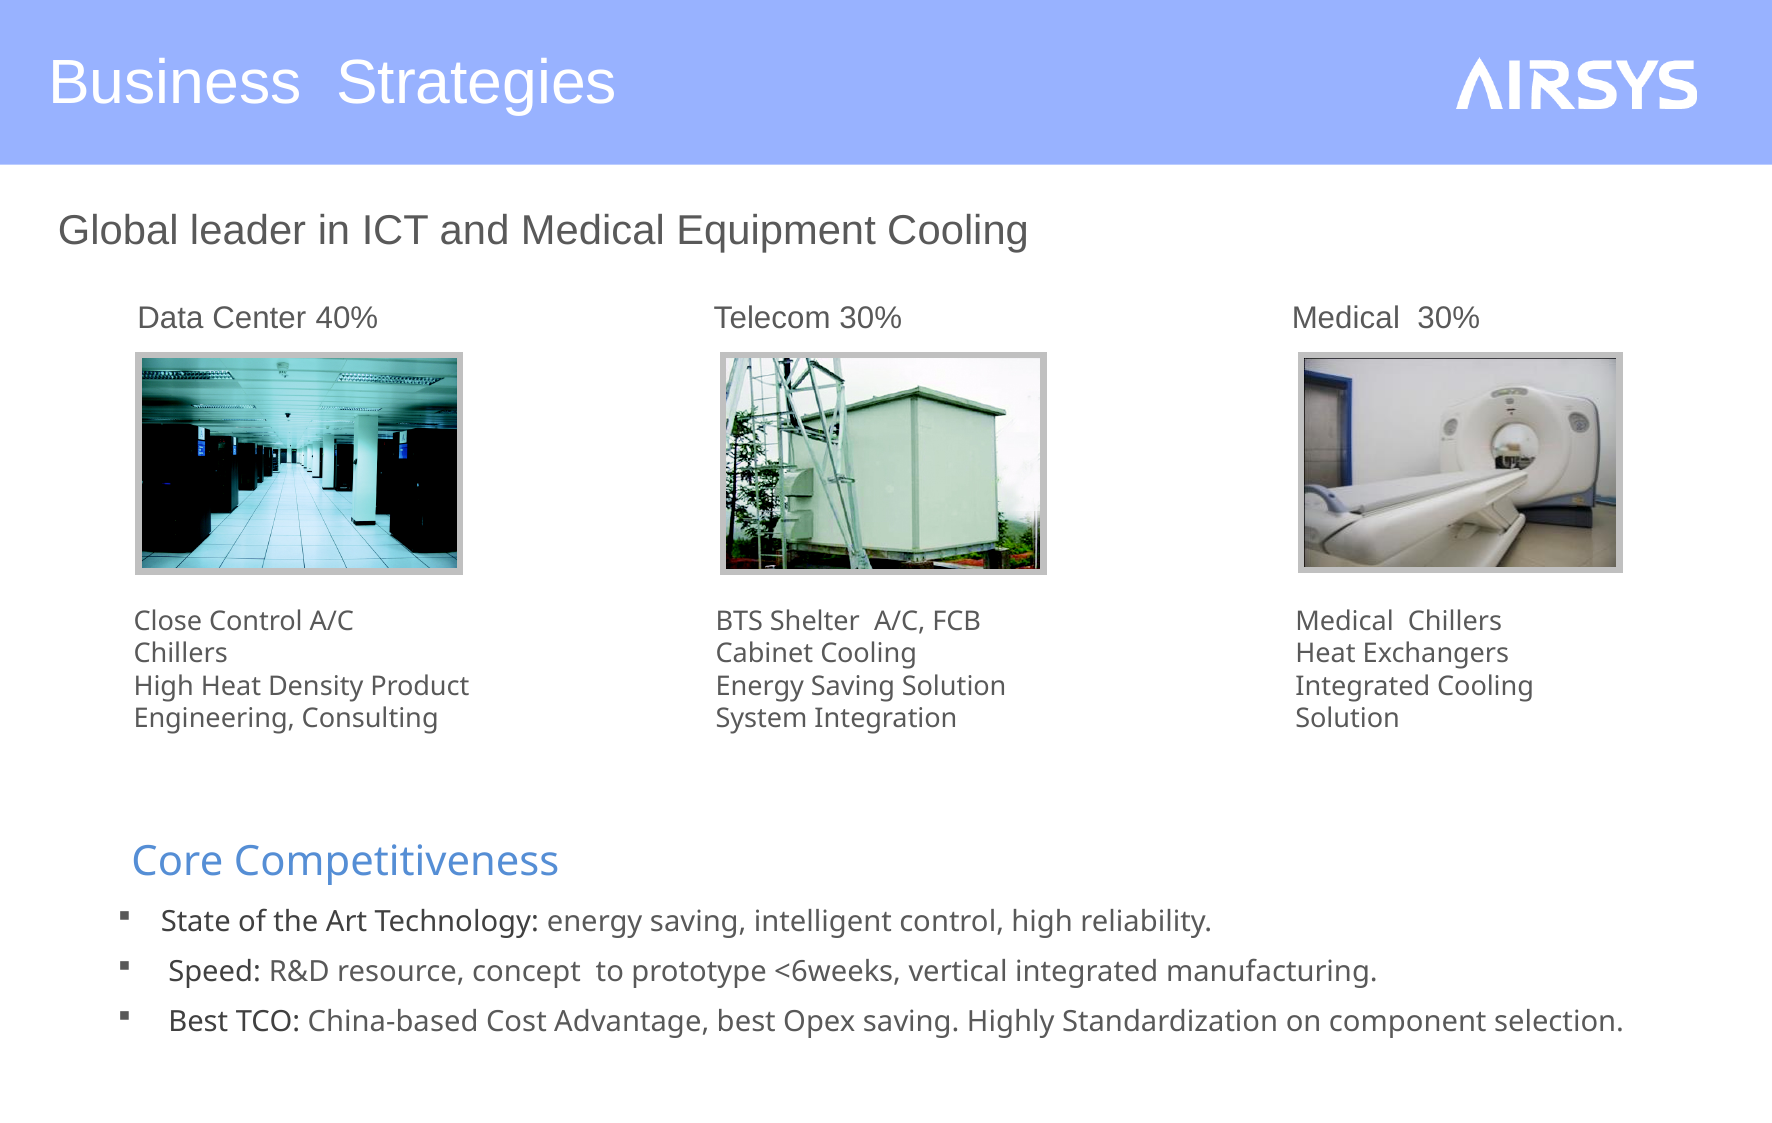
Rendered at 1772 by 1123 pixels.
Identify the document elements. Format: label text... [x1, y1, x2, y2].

text_box BTS Shelter A/C, FCB Cabinet Cooling Energy Saving Solution System Integration [700, 595, 1056, 741]
text_box Global leader in ICT and Medical Equipment Cooling [42, 195, 1258, 261]
text_box State of the Art Technology: energy saving, intelligent control, high reliability. Speed: R&D resource, concept to prototype <6weeks, vertical integrated manufacturing. Best TCO: China-based Cost Advantage, best Opex saving. Highly Standardization on component selection. [102, 904, 1710, 1046]
picture [1304, 358, 1617, 567]
picture [1629, 57, 1697, 109]
text_box Medical Chillers Heat Exchangers Integrated Cooling Solution [1280, 595, 1594, 741]
picture [141, 358, 458, 569]
text_box Core Competitiveness [116, 826, 671, 892]
text_box Data Center 40% [122, 289, 420, 342]
text_box Close Control A/C Chillers High Heat Density Product Engineering, Consulting [118, 595, 521, 741]
picture [725, 358, 1041, 570]
text_box Medical 30% [1277, 289, 1537, 342]
text_box Telecom 30% [698, 289, 995, 342]
text_box Business Strategies [33, 31, 1629, 127]
